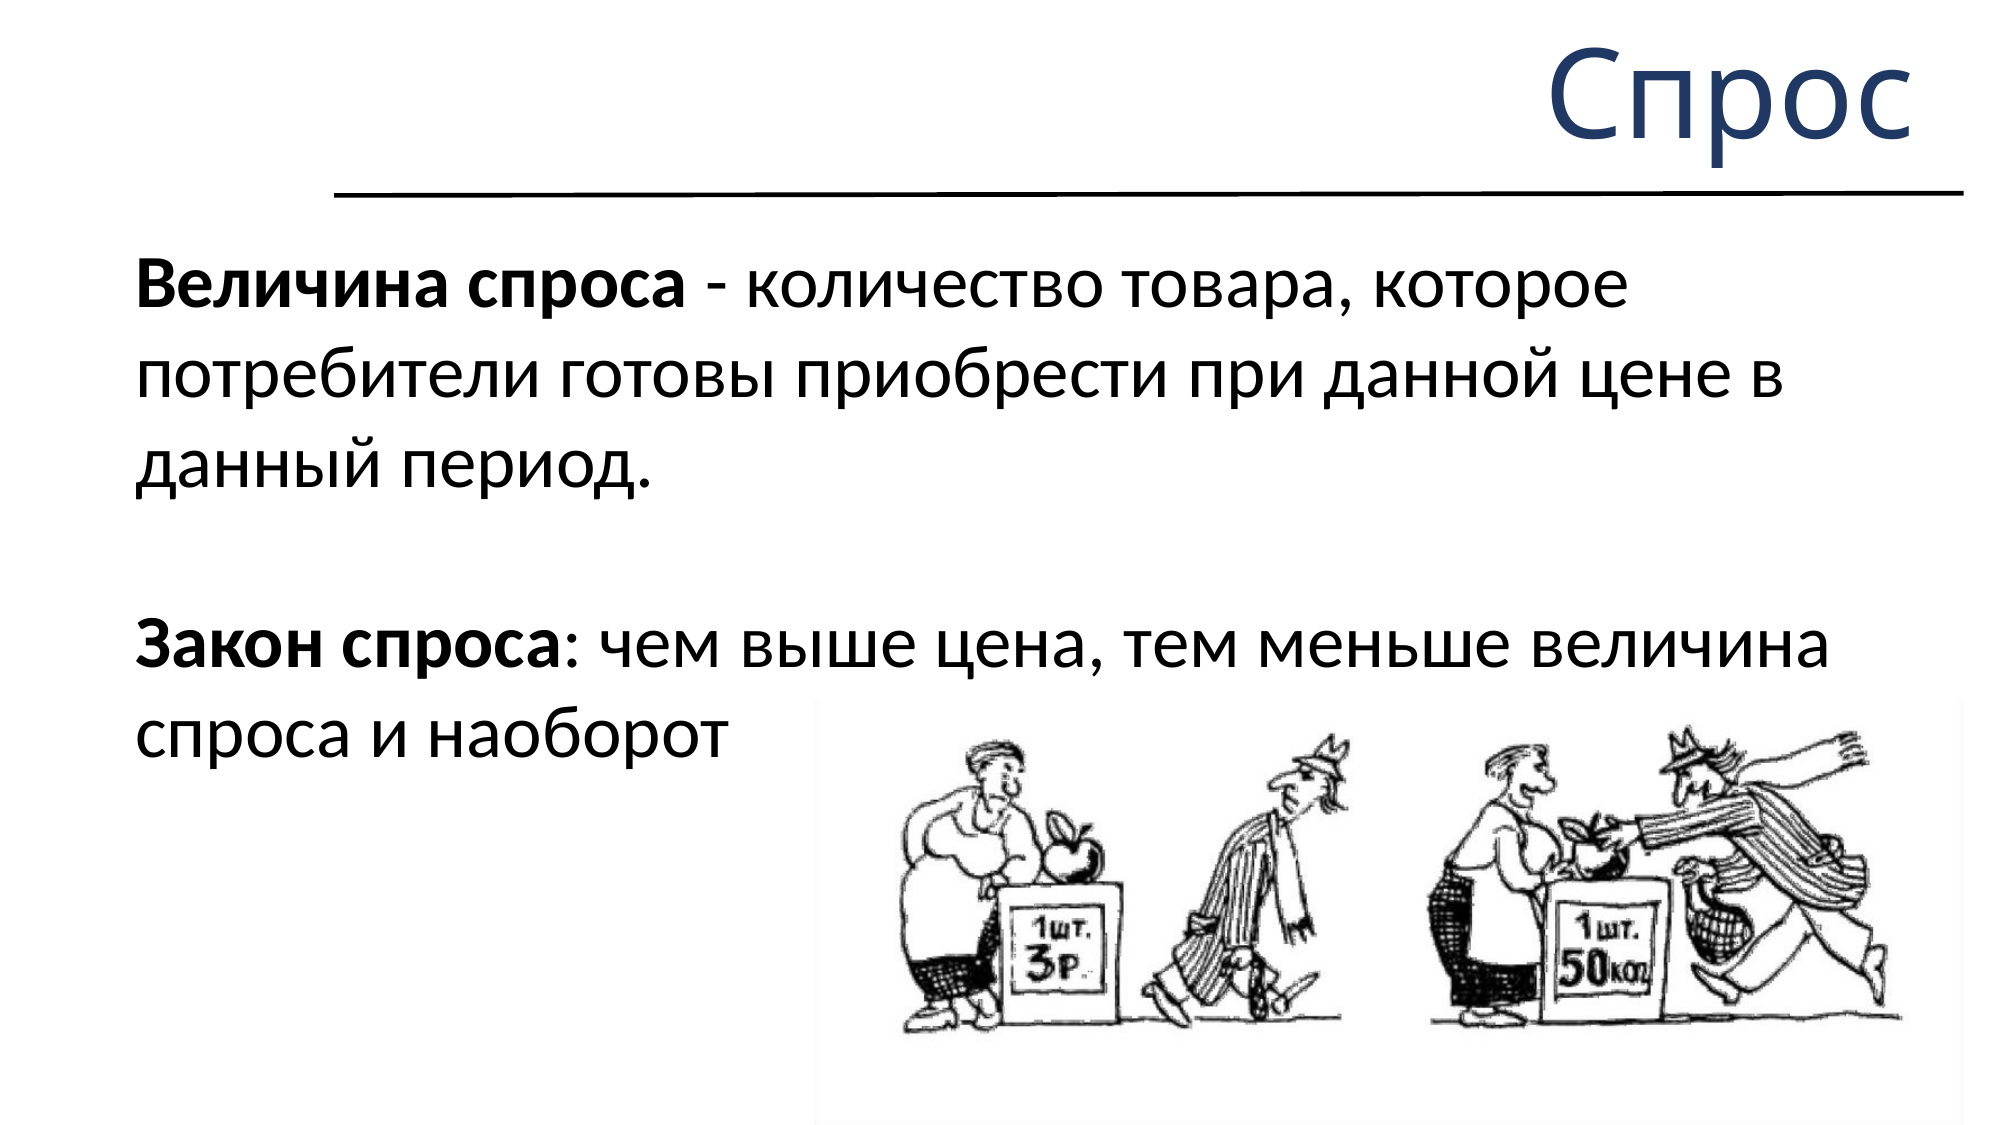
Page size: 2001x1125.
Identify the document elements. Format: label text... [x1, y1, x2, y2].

text_box Величина спроса - количество товара, которое потребители готовы приобрести при данной цене в данный период. Закон спроса: чем выше цена, тем меньше величина спроса и наоборот [120, 225, 1930, 781]
text_box Спрос [1299, 0, 1930, 191]
picture [814, 700, 1964, 1125]
